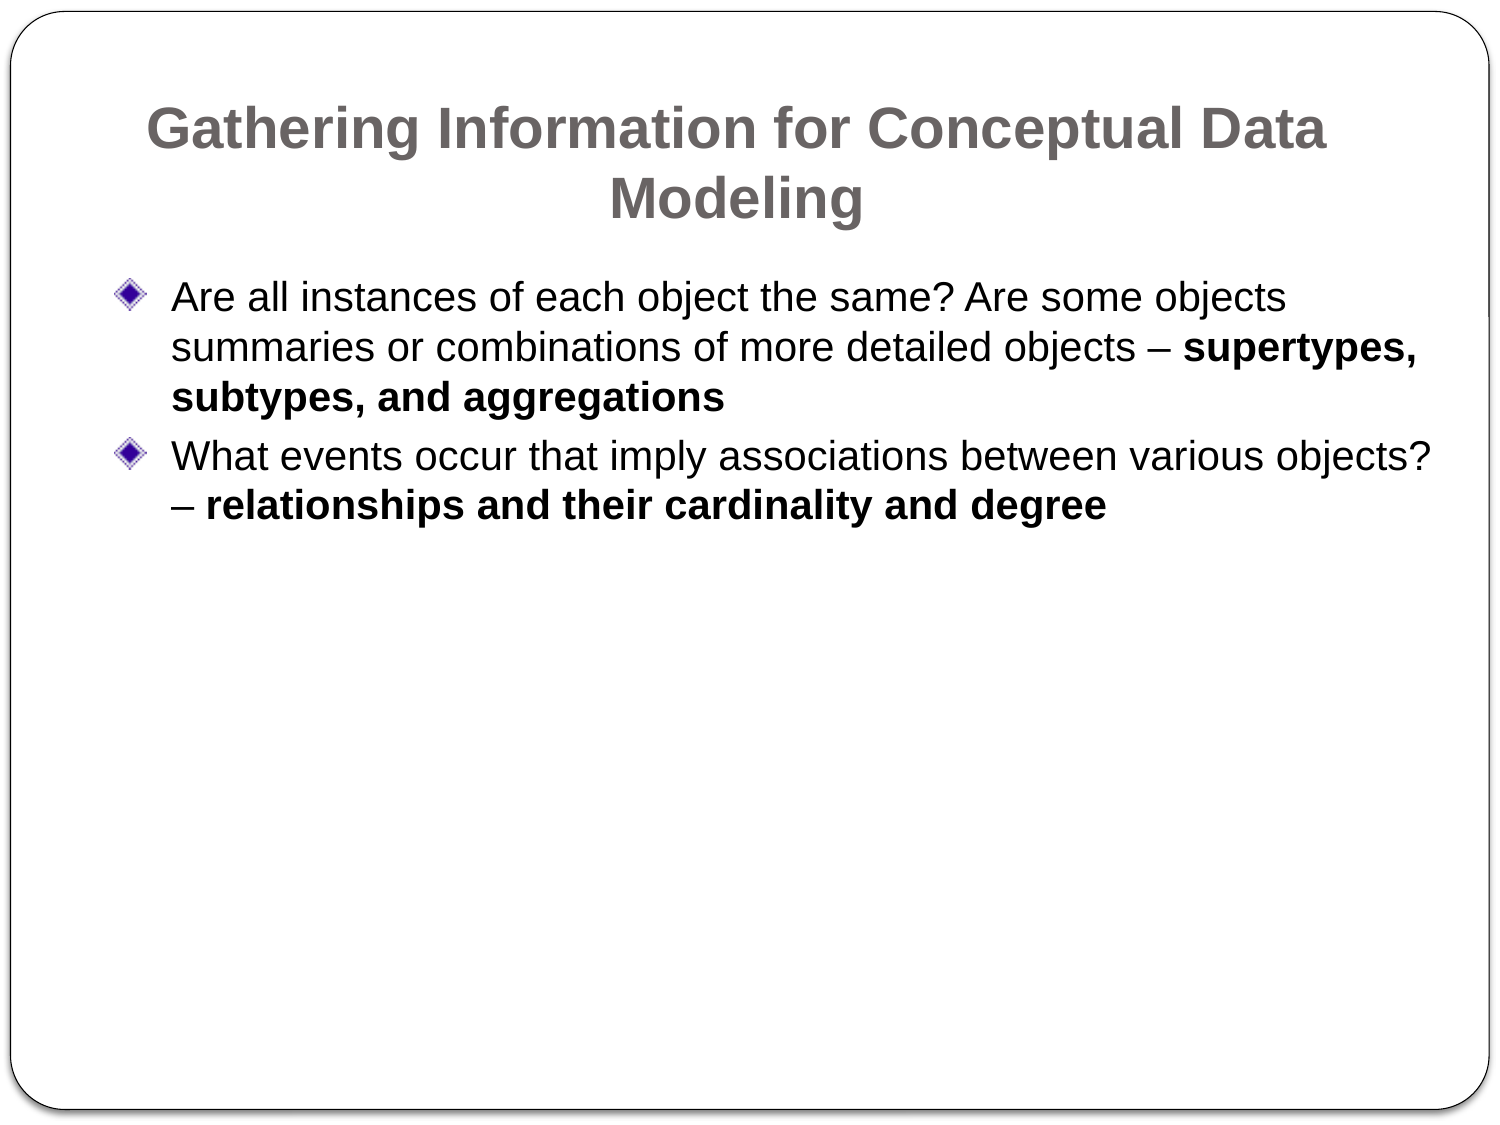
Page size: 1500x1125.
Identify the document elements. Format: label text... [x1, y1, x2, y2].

text_box Are all instances of each object the same? Are some objects summaries or combinations of more detailed objects – supertypes, subtypes, and aggregations What events occur that imply associations between various objects? – relationships and their cardinality and degree [99, 262, 1450, 1075]
picture [114, 278, 147, 311]
picture [114, 437, 147, 470]
text_box Gathering Information for Conceptual Data Modeling [99, 50, 1375, 238]
